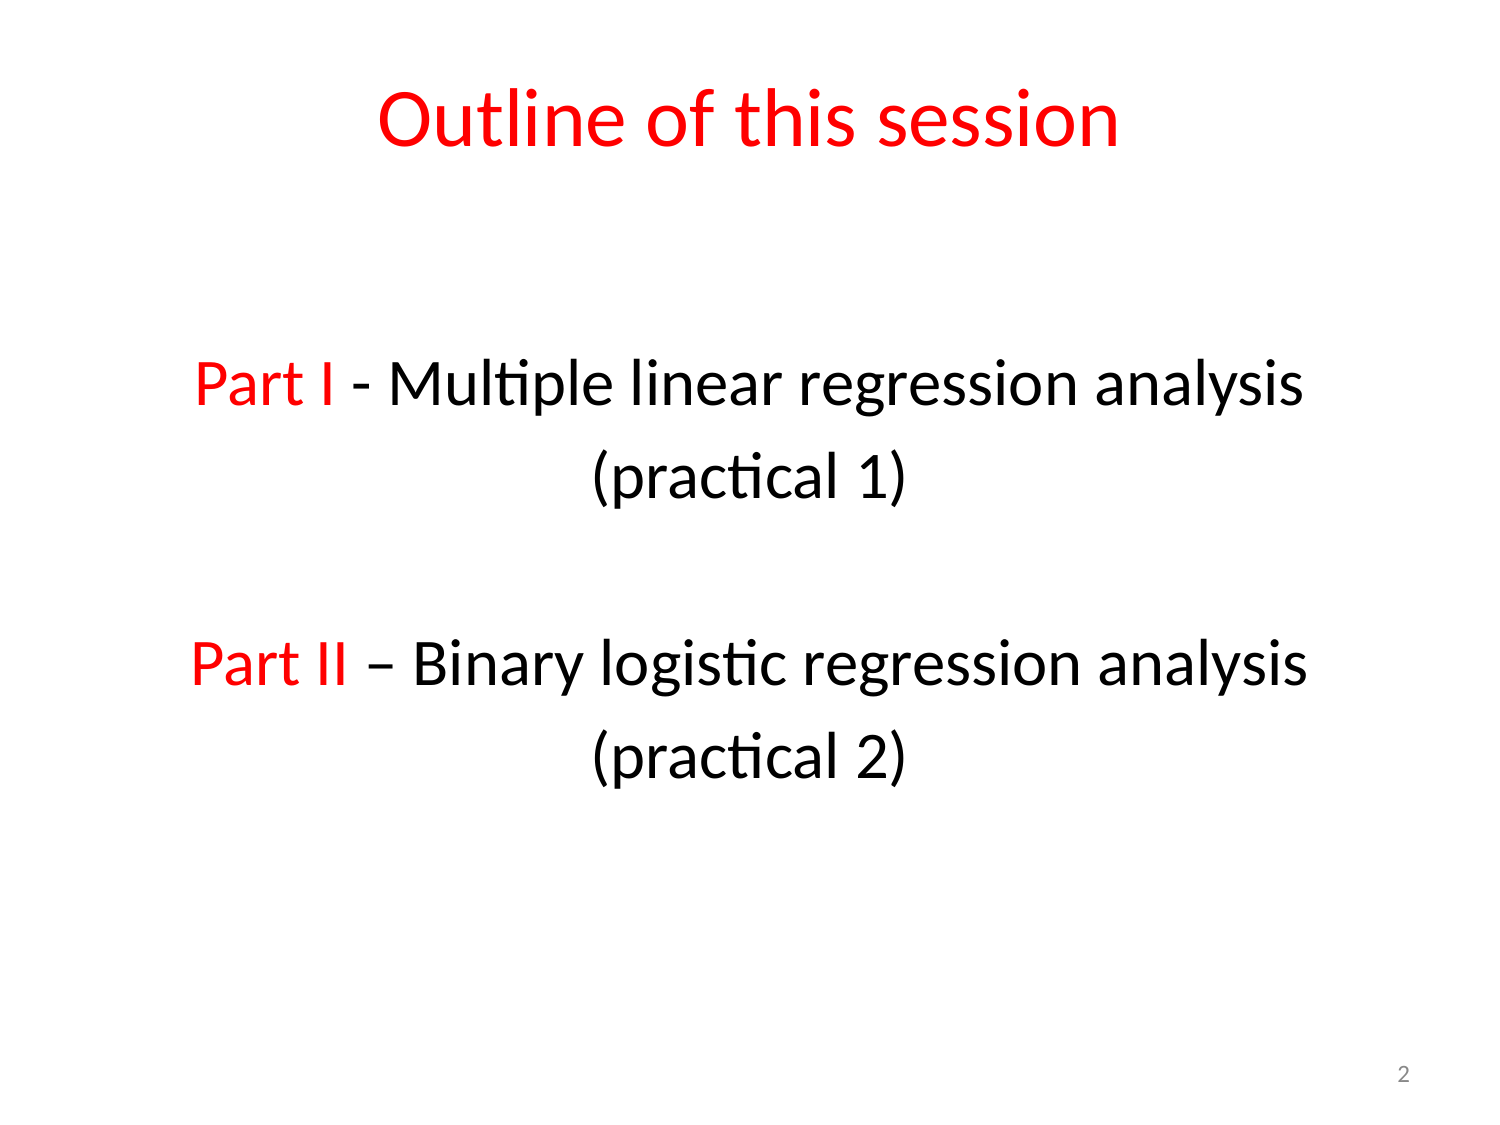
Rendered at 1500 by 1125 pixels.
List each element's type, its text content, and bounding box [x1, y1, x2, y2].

title Outline of this session [75, 19, 1425, 207]
list Part I - Multiple linear regression analysis (practical 1) Part II – Binary logistic regression analysis (practical 2) [75, 237, 1425, 1065]
slide_number 2 [1074, 1042, 1425, 1103]
